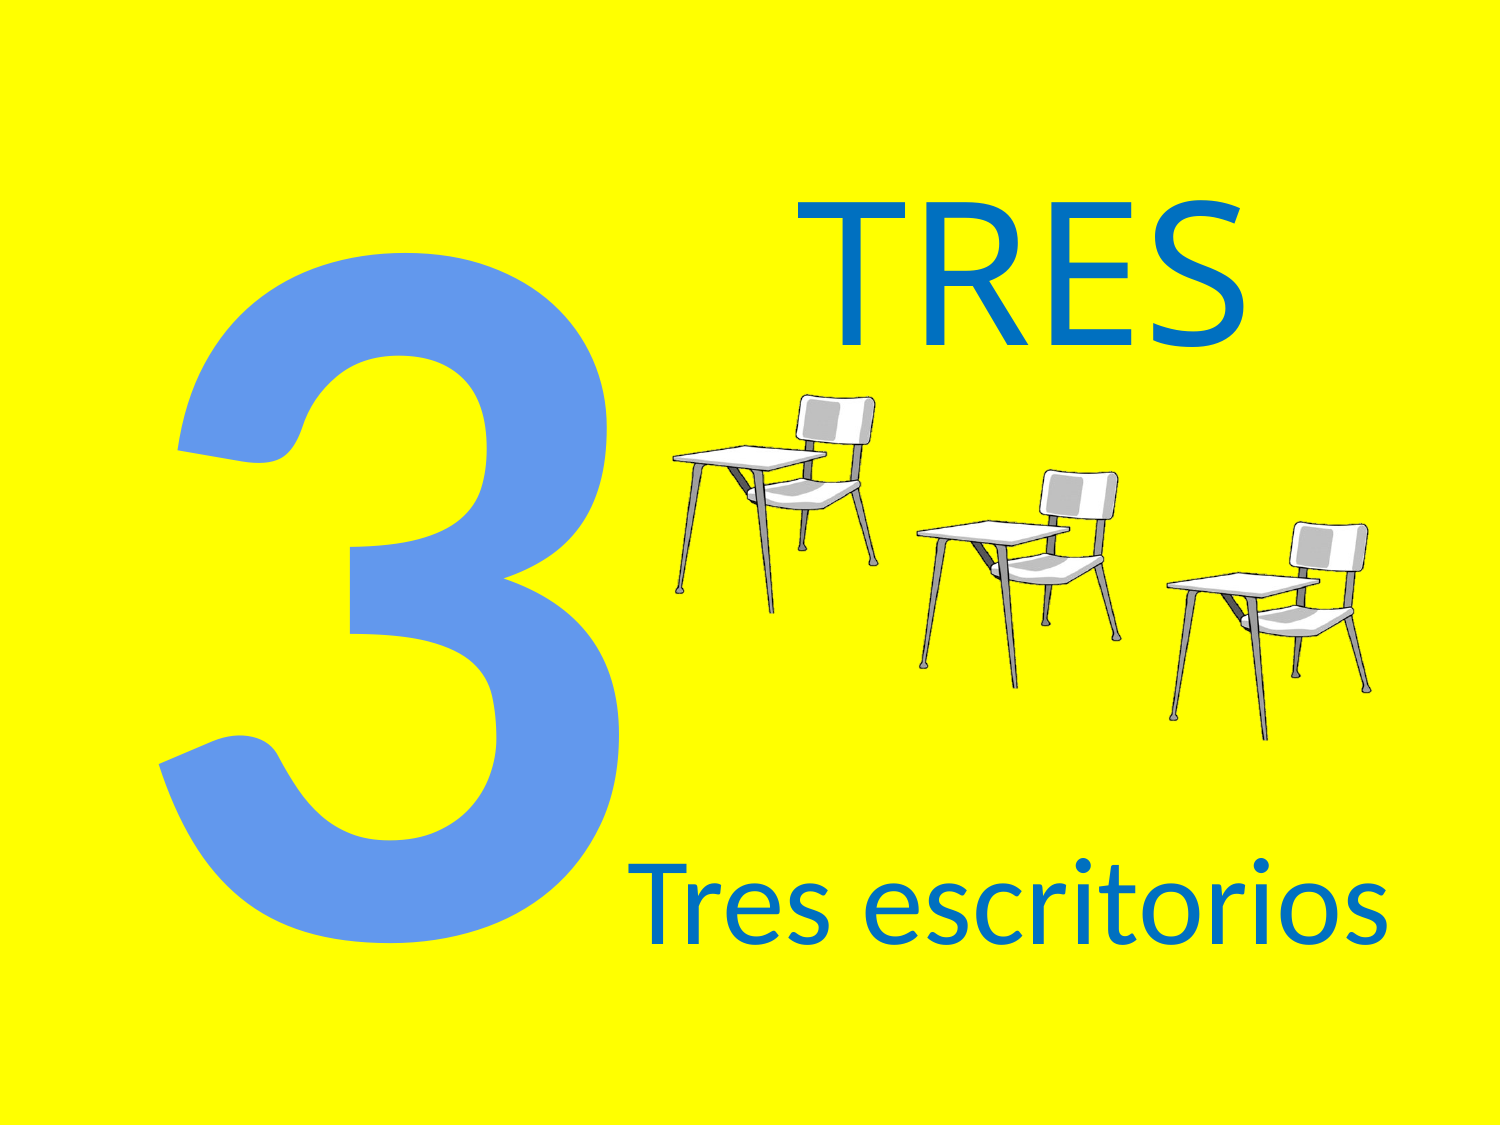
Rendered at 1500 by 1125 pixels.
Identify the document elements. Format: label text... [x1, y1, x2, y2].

text_box Tres escritorios [612, 812, 1425, 978]
picture [668, 387, 882, 627]
picture [912, 462, 1126, 702]
picture [1162, 514, 1376, 755]
text_box 3 [105, 0, 664, 1125]
subtitle TRES [664, 137, 1500, 425]
